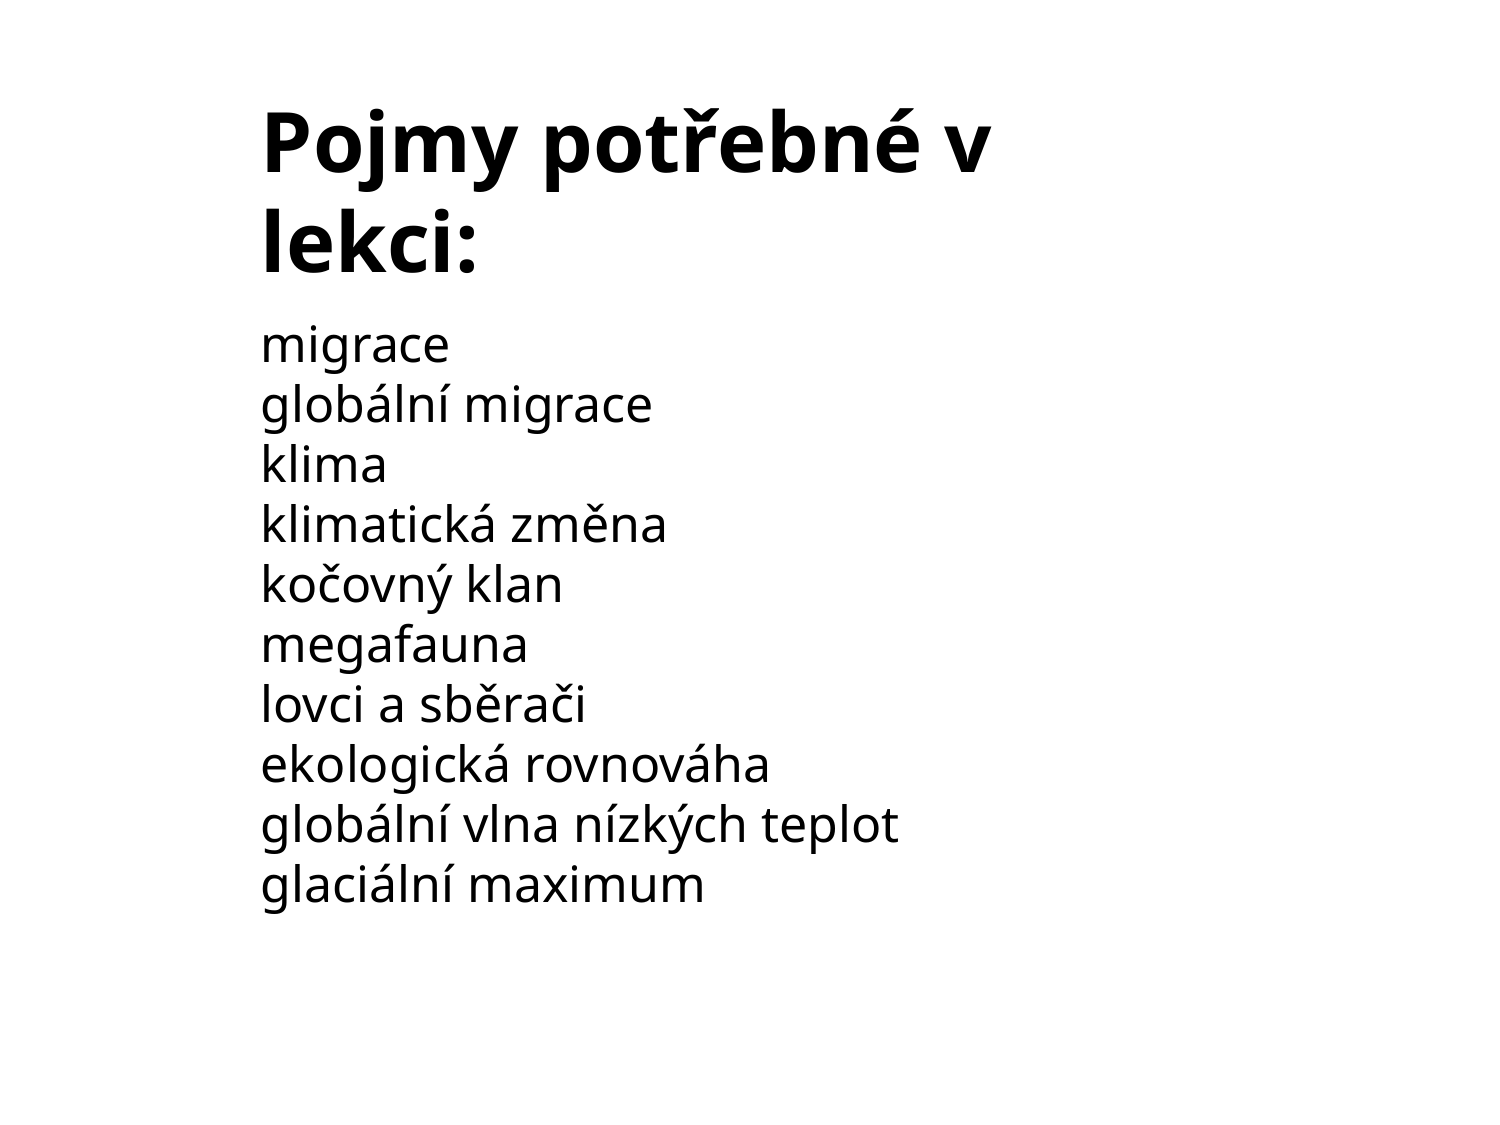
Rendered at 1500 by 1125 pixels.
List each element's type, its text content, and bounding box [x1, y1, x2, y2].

text_box migrace globální migrace klima klimatická změna kočovný klan megafauna lovci a sběrači ekologická rovnováha globální vlna nízkých teplot glaciální maximum [246, 304, 1067, 920]
text_box Pojmy potřebné v lekci: [246, 81, 1243, 297]
